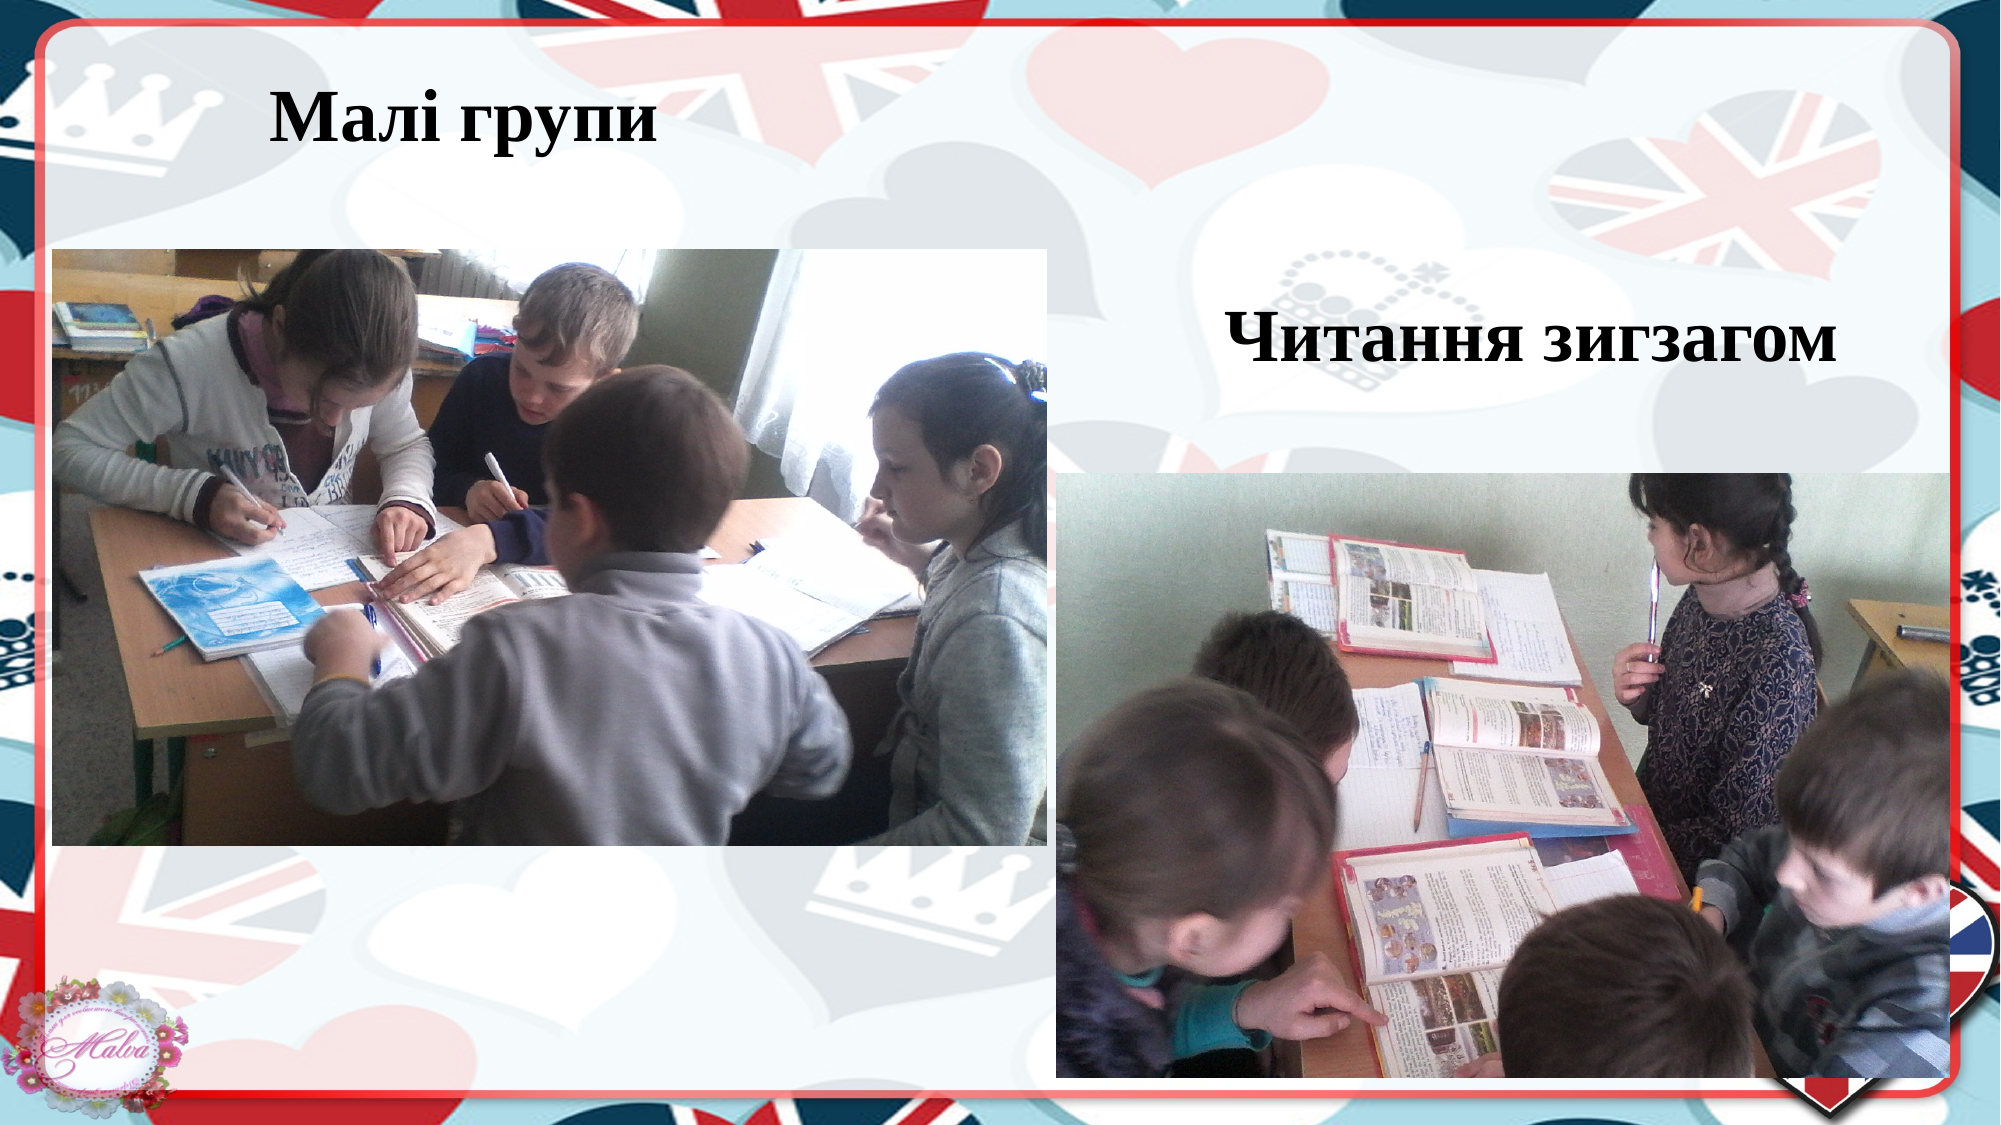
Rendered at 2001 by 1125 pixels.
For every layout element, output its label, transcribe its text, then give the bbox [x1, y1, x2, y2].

picture [673, 0, 691, 9]
list Малі групи [42, 69, 887, 197]
text_box Читання зигзагом [1210, 278, 1854, 384]
picture [0, 0, 2001, 1125]
